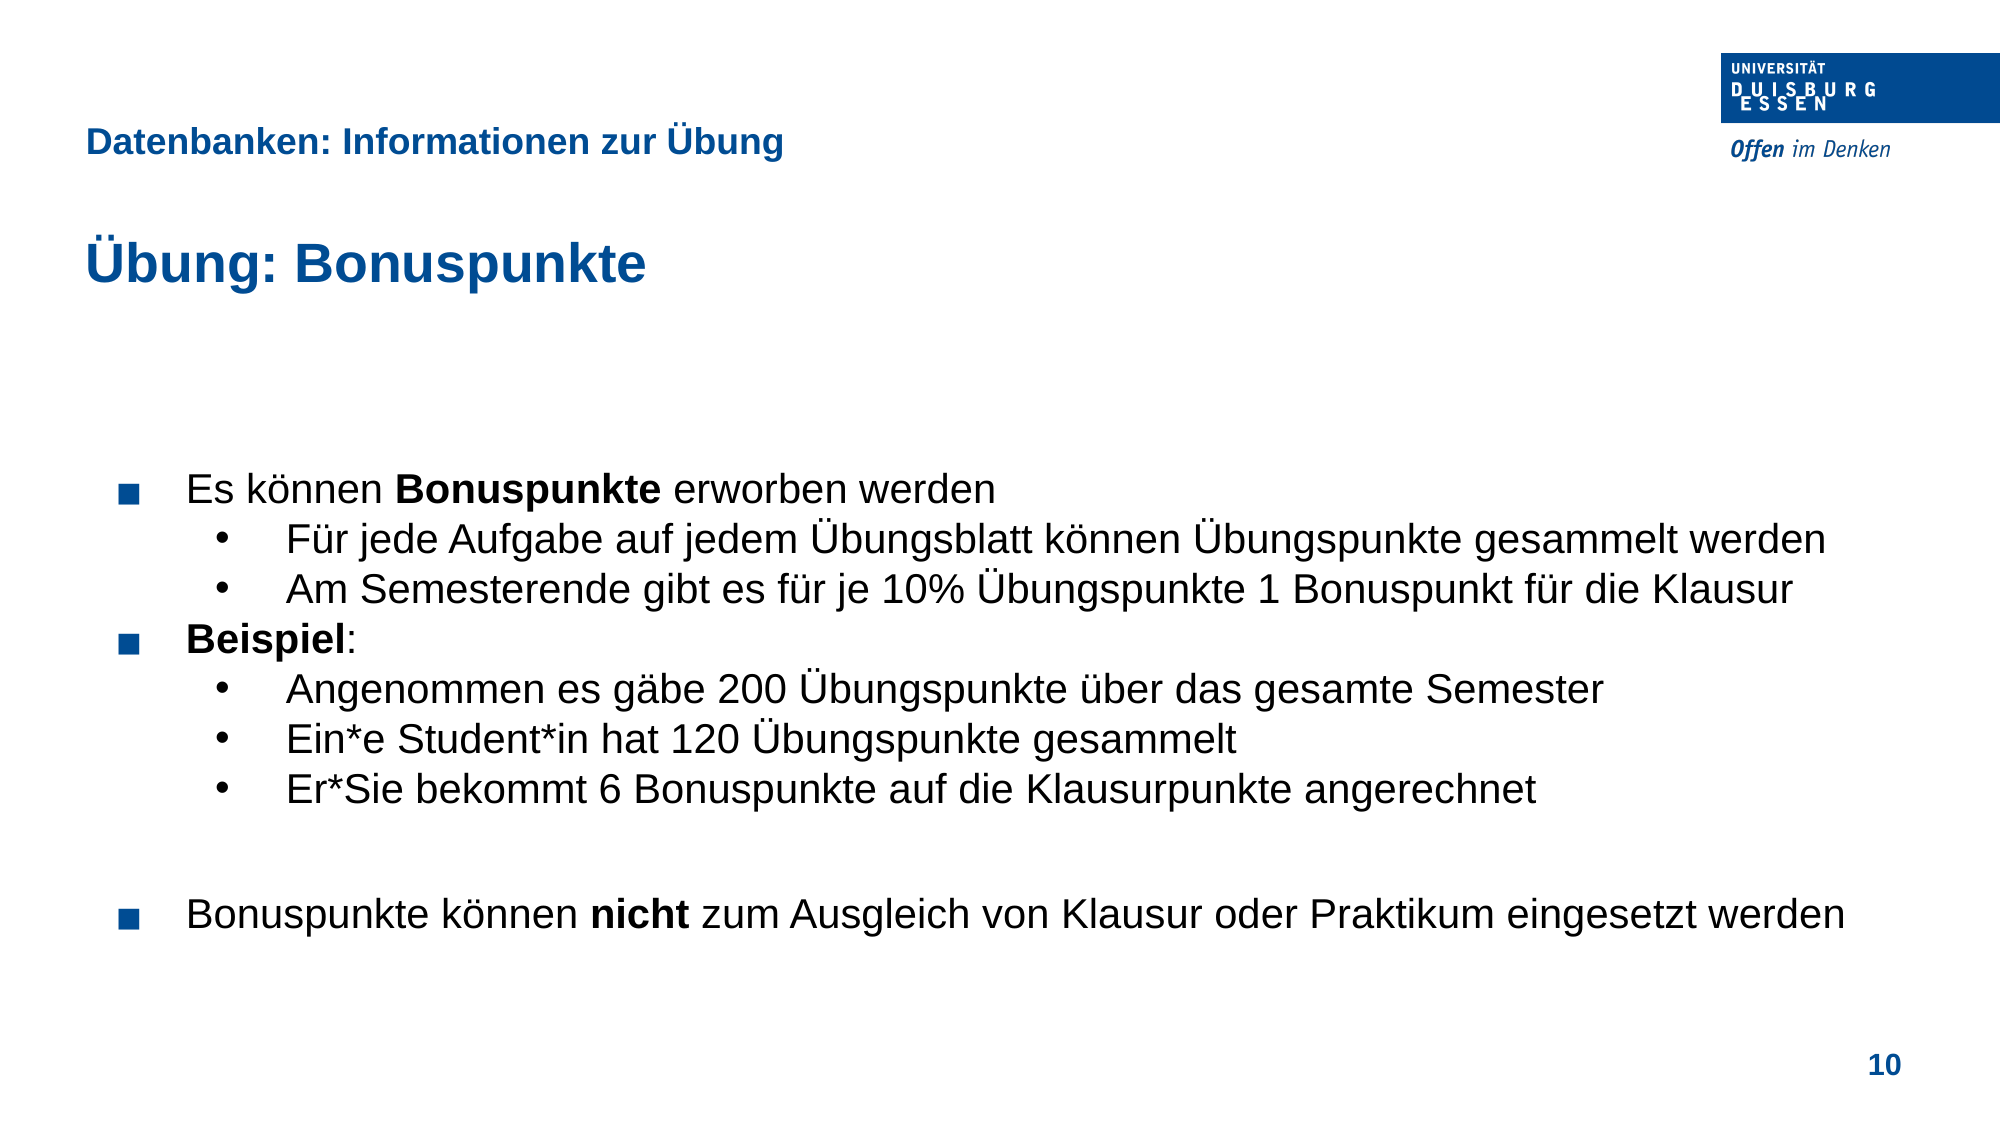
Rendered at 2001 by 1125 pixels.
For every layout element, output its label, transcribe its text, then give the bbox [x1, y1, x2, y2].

list Datenbanken: Informationen zur Übung [85, 122, 1694, 163]
slide_number 10 [1677, 1039, 1914, 1081]
list Übung: Bonuspunkte [85, 227, 1694, 303]
picture [1721, 53, 2000, 162]
list Es können Bonuspunkte erworben werden Für jede Aufgabe auf jedem Übungsblatt können Übungspunkte gesammelt werden Am Semesterende gibt es für je 10% Übungspunkte 1 Bonuspunkt für die Klausur Beispiel: Angenommen es gäbe 200 Übungspunkte über das gesamte Semester Ein*e Student*in hat 120 Übungspunkte gesammelt Er*Sie bekommt 6 Bonuspunkte auf die Klausurpunkte angerechnet Bonuspunkte können nicht zum Ausgleich von Klausur oder Praktikum eingesetzt werden [85, 454, 1914, 981]
